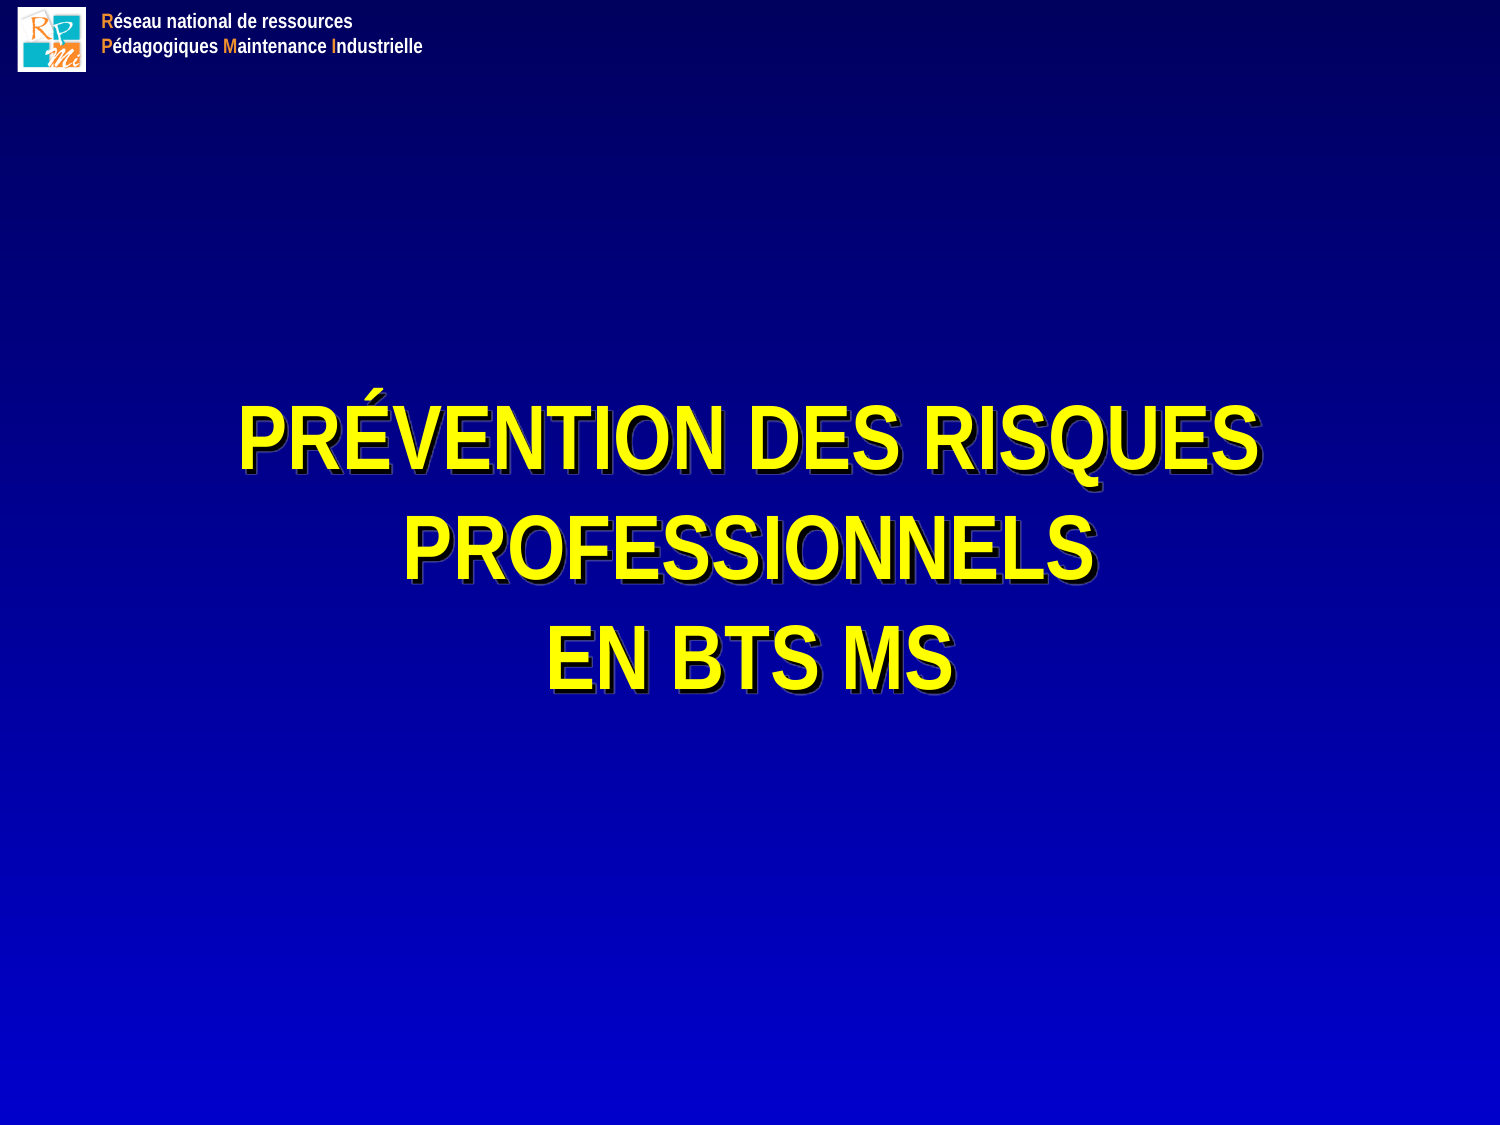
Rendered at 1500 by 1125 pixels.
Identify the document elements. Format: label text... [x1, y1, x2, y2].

text_box PRÉVENTION DES RISQUES PROFESSIONNELS EN BTS MS [112, 99, 1388, 875]
picture [17, 7, 86, 72]
